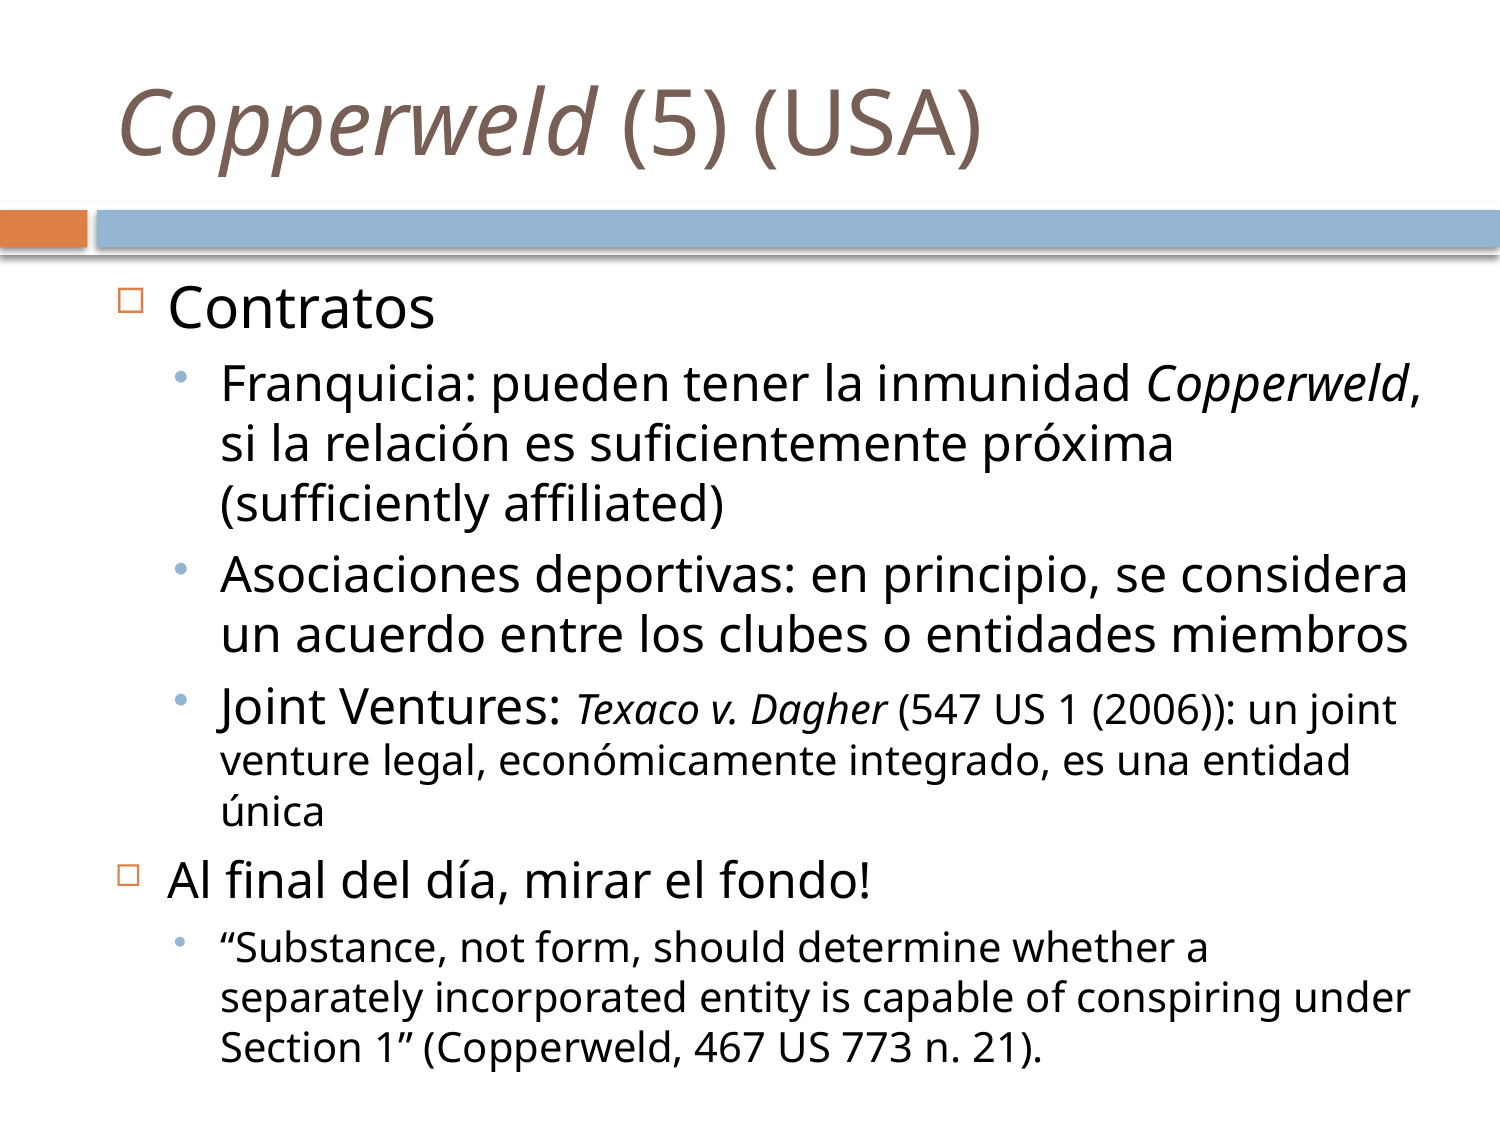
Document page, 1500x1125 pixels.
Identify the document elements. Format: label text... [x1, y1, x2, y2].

title Copperweld (5) (USA) [100, 37, 1438, 200]
list Contratos Franquicia: pueden tener la inmunidad Copperweld, si la relación es suficientemente próxima (sufficiently affiliated) Asociaciones deportivas: en principio, se considera un acuerdo entre los clubes o entidades miembros Joint Ventures: Texaco v. Dagher (547 US 1 (2006)): un joint venture legal, económicamente integrado, es una entidad única Al final del día, mirar el fondo! “Substance, not form, should determine whether a separately incorporated entity is capable of conspiring under Section 1” (Copperweld, 467 US 773 n. 21). [100, 262, 1438, 1000]
